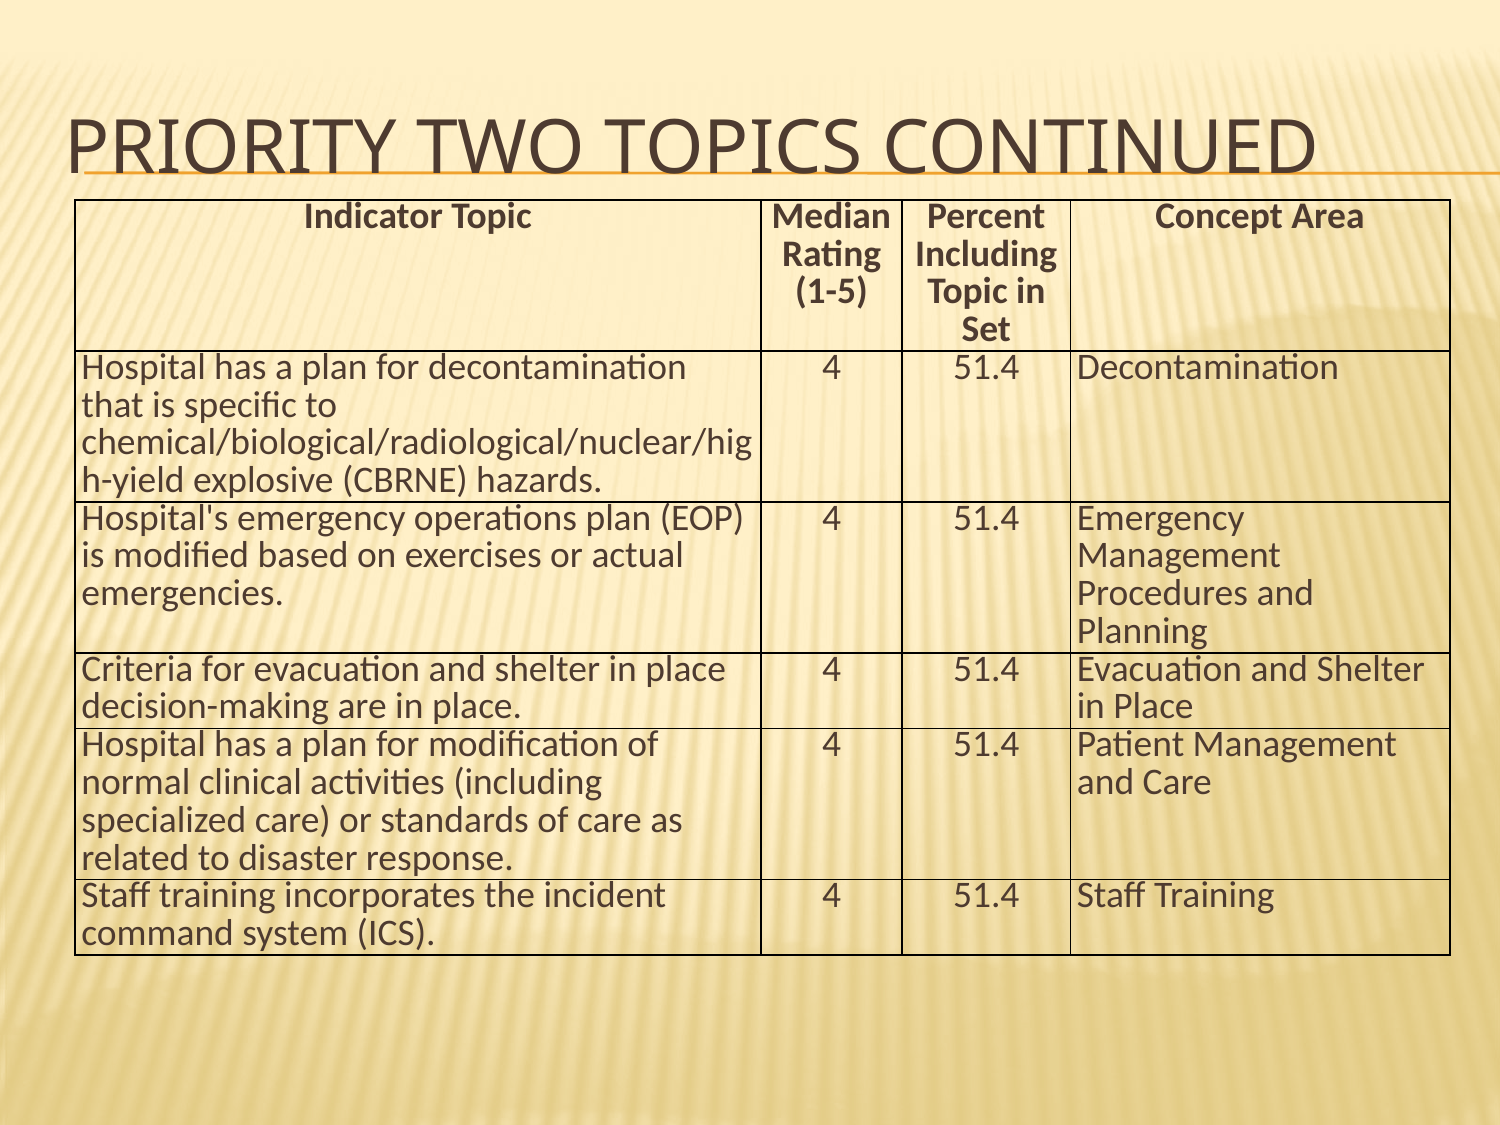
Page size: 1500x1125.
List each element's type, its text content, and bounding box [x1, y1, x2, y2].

table_cell 4 [762, 880, 901, 954]
title Priority Two topics continued [49, 75, 1475, 213]
table_cell 4 [762, 654, 901, 728]
table_cell Emergency Management Procedures and Planning [1071, 503, 1449, 652]
table_cell Patient Management and Care [1071, 729, 1449, 879]
table_cell 4 [762, 729, 901, 879]
table_header Indicator Topic [76, 213, 760, 350]
table_cell Staff Training [1071, 880, 1449, 954]
table_cell 51.4 [903, 352, 1070, 501]
table_cell 4 [762, 503, 901, 652]
table_cell Evacuation and Shelter in Place [1071, 654, 1449, 728]
table_cell 51.4 [903, 729, 1070, 879]
table_cell 4 [762, 352, 901, 501]
table_cell Hospital has a plan for modification of normal clinical activities (including specialized care) or standards of care as related to disaster response. [76, 729, 760, 879]
table_header Percent Including Topic in Set [903, 213, 1070, 350]
table_cell Decontamination [1071, 352, 1449, 501]
table_cell Staff training incorporates the incident command system (ICS). [76, 880, 760, 954]
table_cell Criteria for evacuation and shelter in place decision-making are in place. [76, 654, 760, 728]
table_cell 51.4 [903, 503, 1070, 652]
table_cell 51.4 [903, 880, 1070, 954]
table_header Concept Area [1071, 213, 1449, 350]
table_cell Hospital has a plan for decontamination that is specific to chemical/biological/radiological/nuclear/high-yield explosive (CBRNE) hazards. [76, 352, 760, 501]
table_cell Hospital's emergency operations plan (EOP) is modified based on exercises or actual emergencies. [76, 503, 760, 652]
table_cell 51.4 [903, 654, 1070, 728]
table_header Median Rating (1-5) [762, 213, 901, 350]
